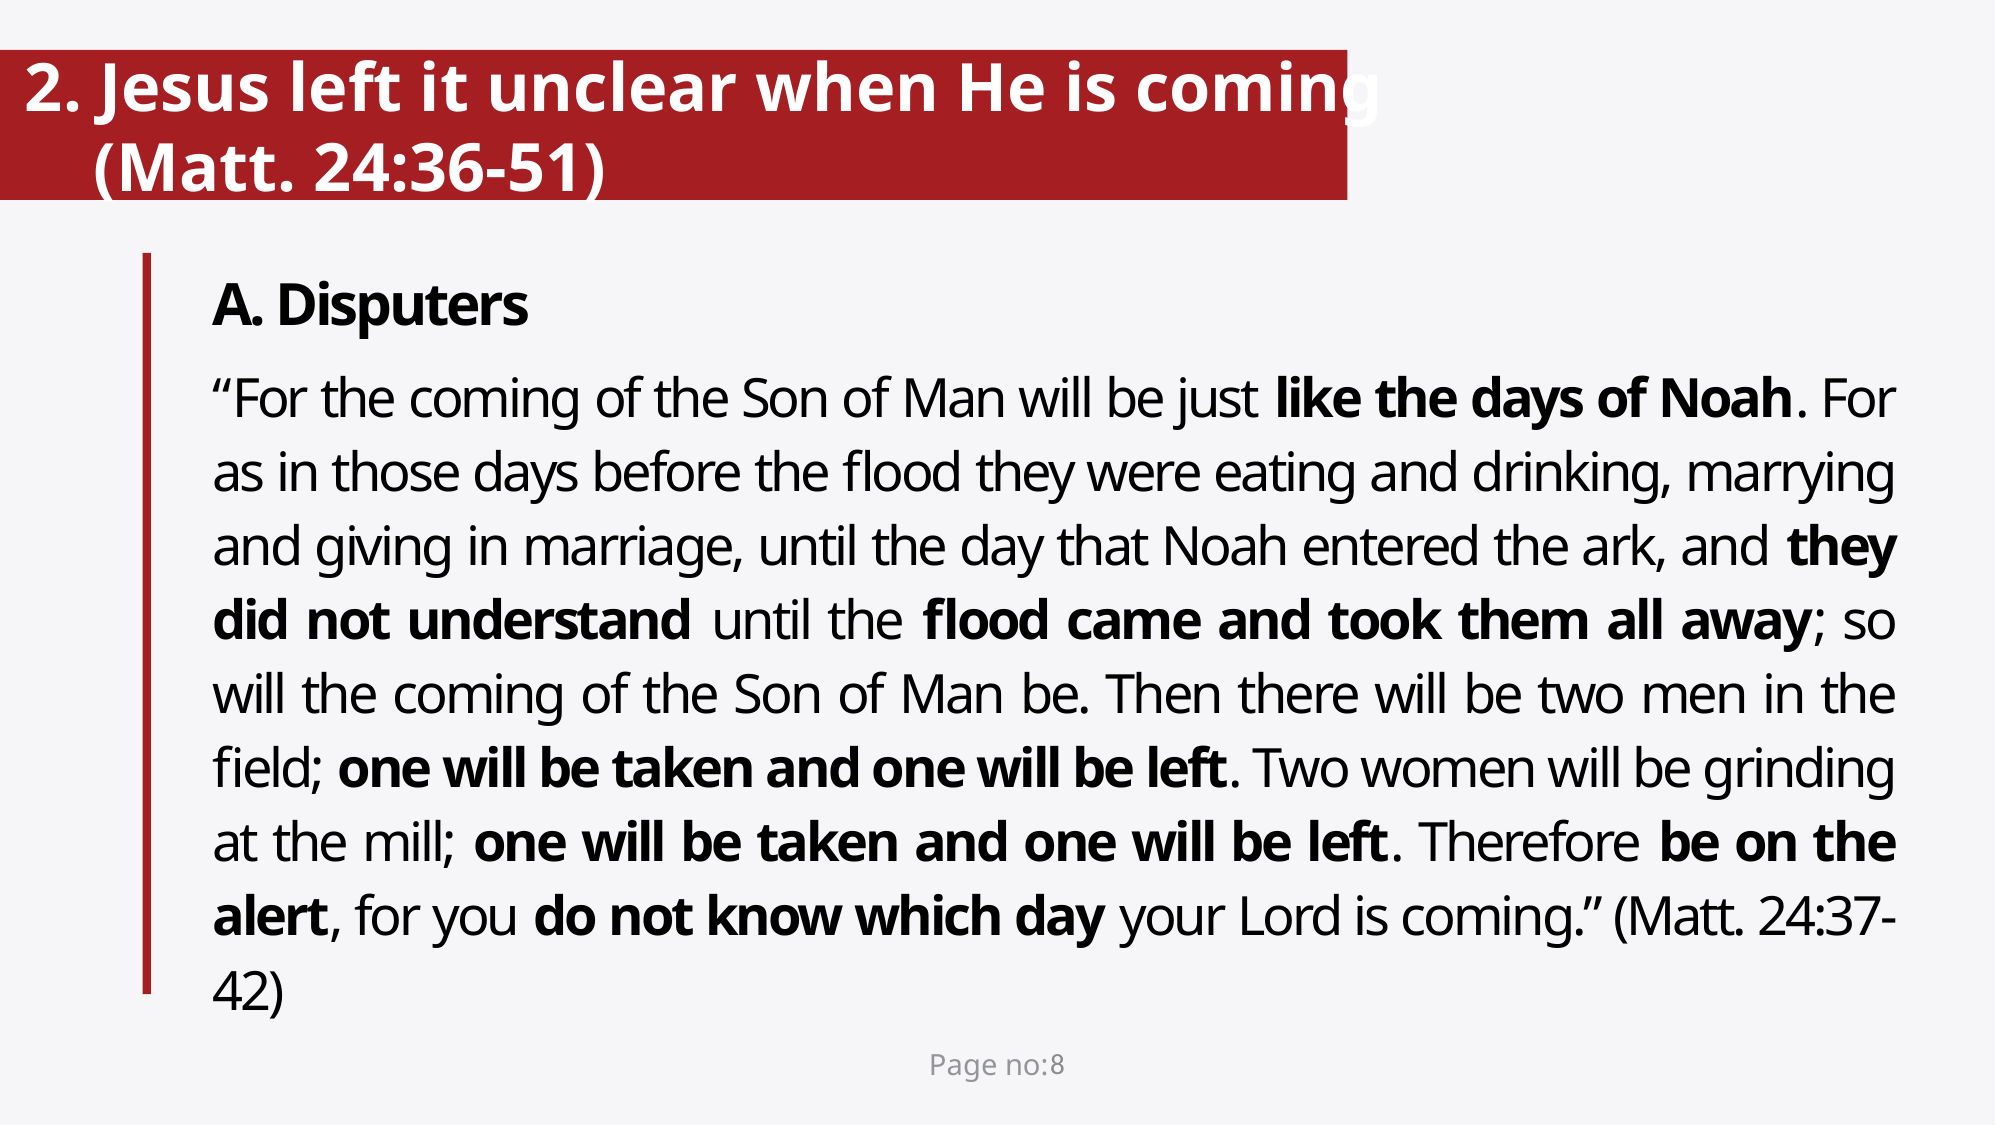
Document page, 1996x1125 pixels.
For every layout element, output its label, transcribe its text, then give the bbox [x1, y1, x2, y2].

subtitle A. Disputers “For the coming of the Son of Man will be just like the days of Noah. For as in those days before the flood they were eating and drinking, marrying and giving in marriage, until the day that Noah entered the ark, and they did not understand until the flood came and took them all away; so will the coming of the Son of Man be. Then there will be two men in the field; one will be taken and one will be left. Two women will be grinding at the mill; one will be taken and one will be left. Therefore be on the alert, for you do not know which day your Lord is coming.” (Matt. 24:37-42) [197, 249, 1910, 1000]
title 2. Jesus left it unclear when He is coming (Matt. 24:36-51) [10, 62, 1806, 188]
